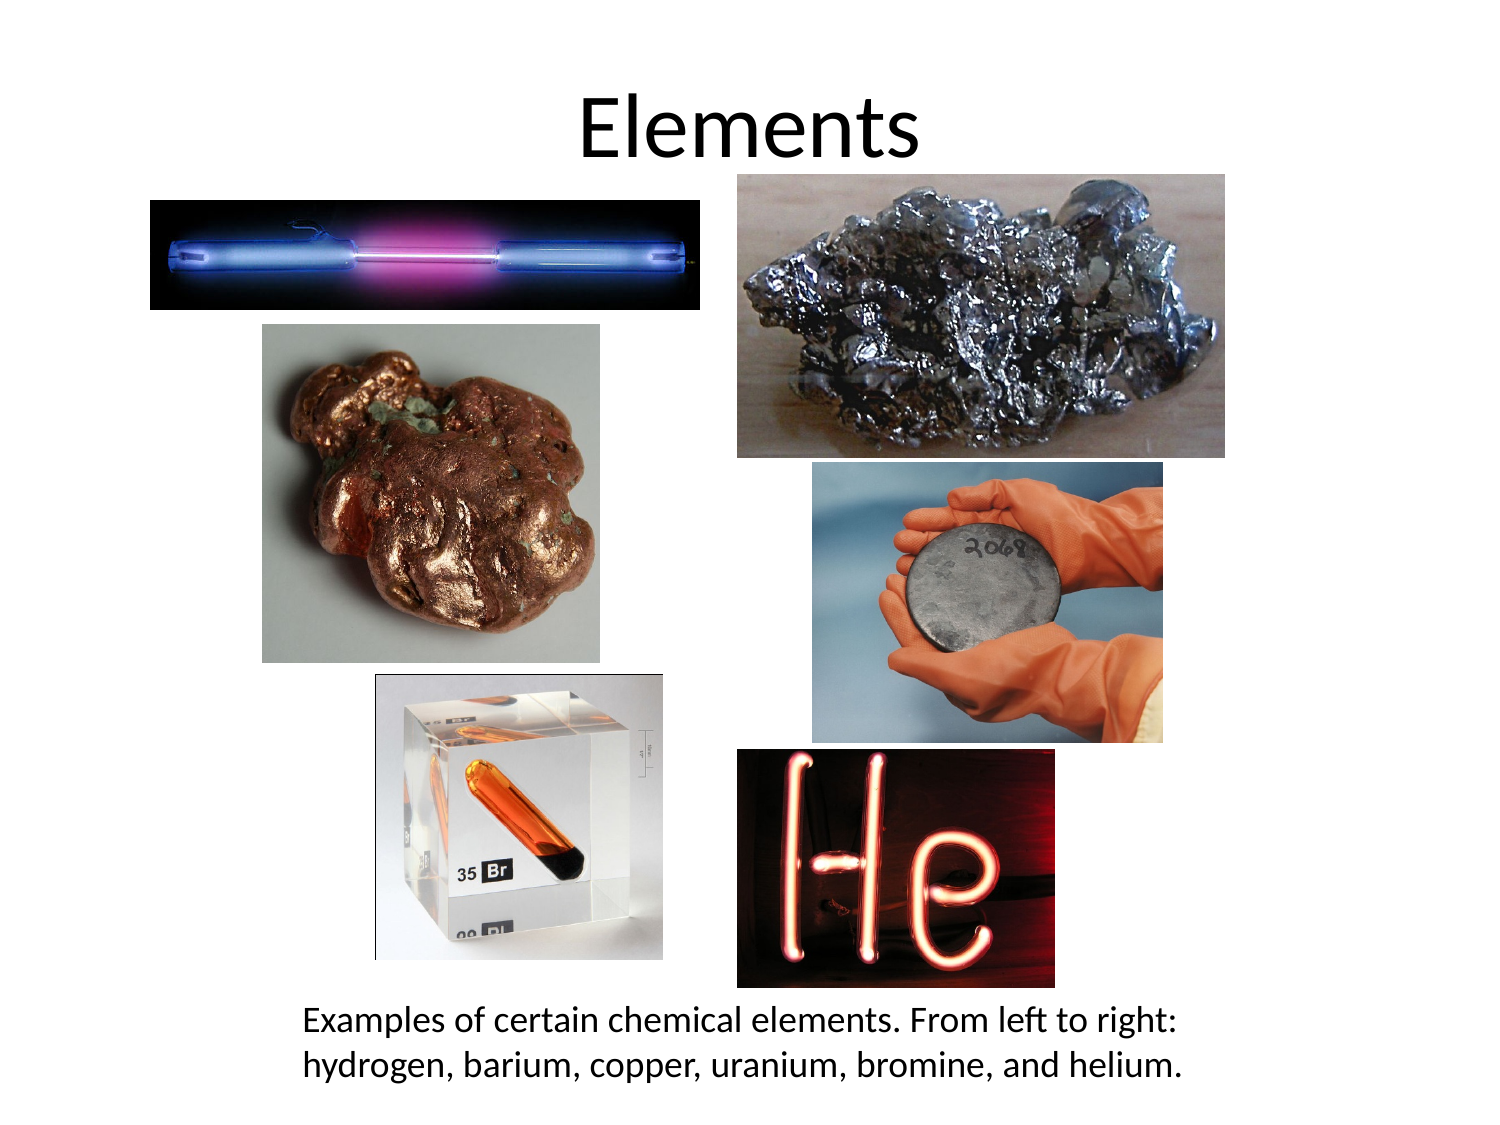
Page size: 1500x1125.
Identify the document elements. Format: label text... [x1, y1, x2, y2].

picture [374, 674, 663, 960]
picture [262, 324, 601, 663]
picture [149, 199, 701, 311]
text_box Examples of certain chemical elements. From left to right: hydrogen, barium, copper, uranium, bromine, and helium. [287, 987, 1288, 1093]
picture [737, 749, 1055, 988]
picture [737, 174, 1226, 459]
picture [812, 462, 1163, 743]
title Elements [112, 0, 1388, 242]
